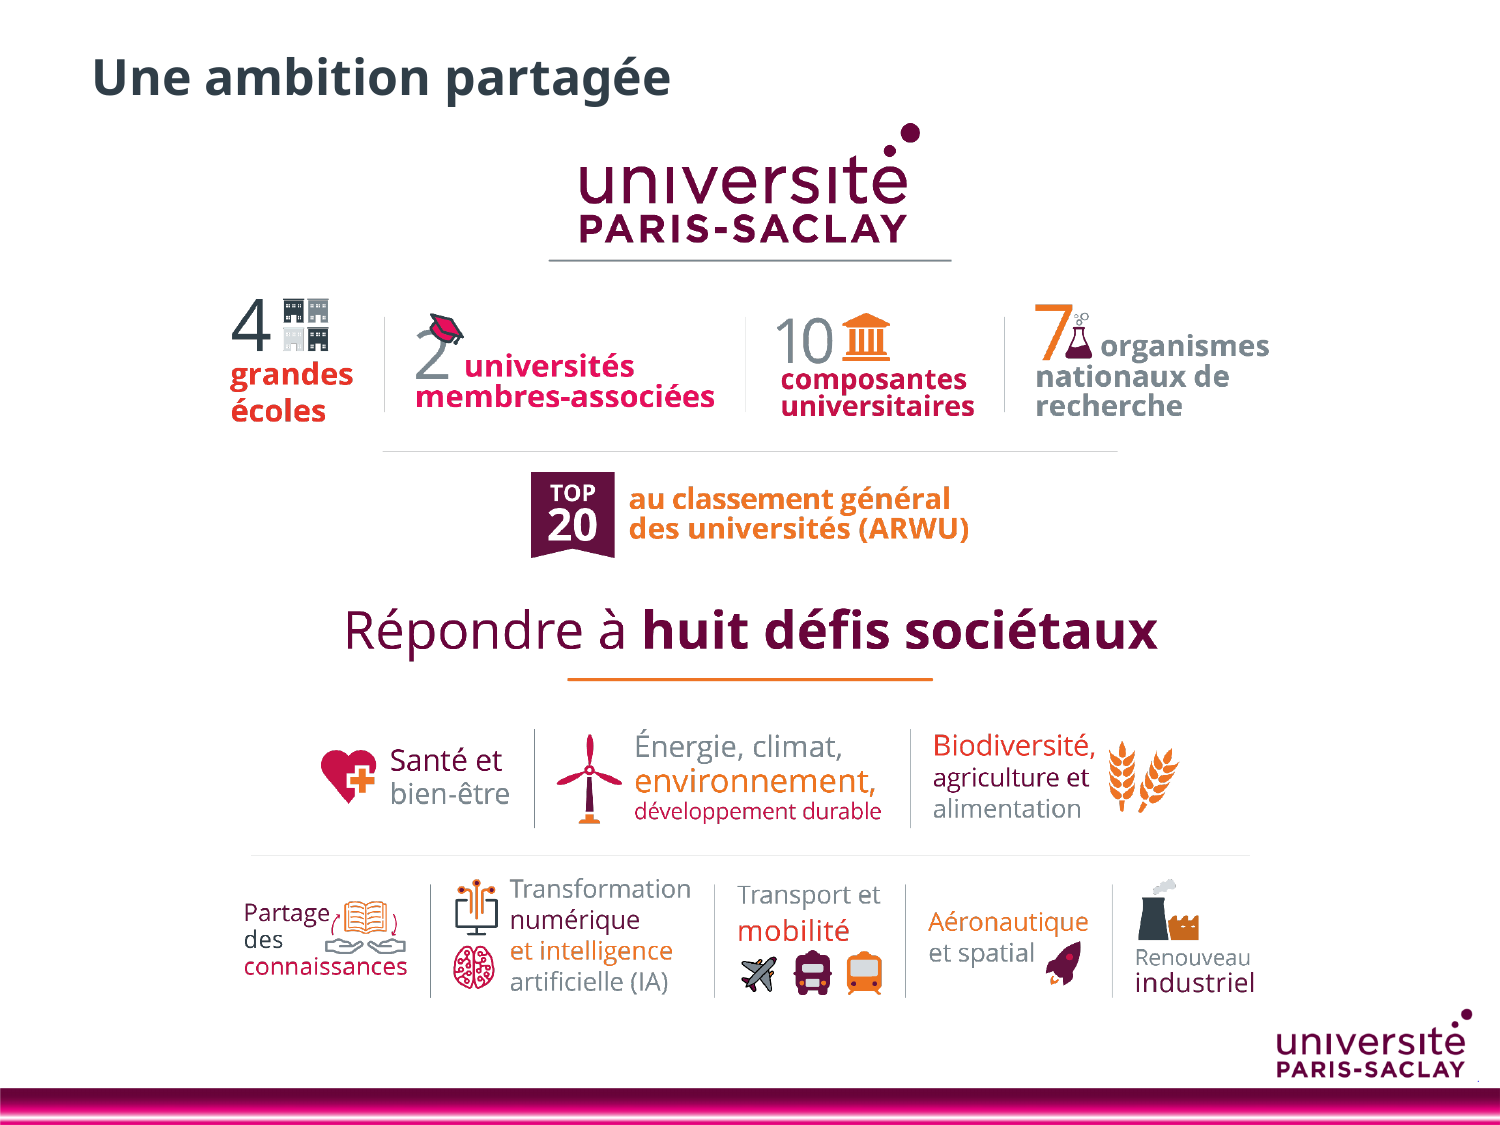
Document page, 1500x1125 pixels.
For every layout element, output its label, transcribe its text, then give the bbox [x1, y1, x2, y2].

text_box [63, 268, 731, 909]
title Une ambition partagée [76, 45, 1329, 138]
text_box [769, 268, 1383, 909]
picture [1268, 1007, 1479, 1082]
picture [1, 123, 1499, 1125]
